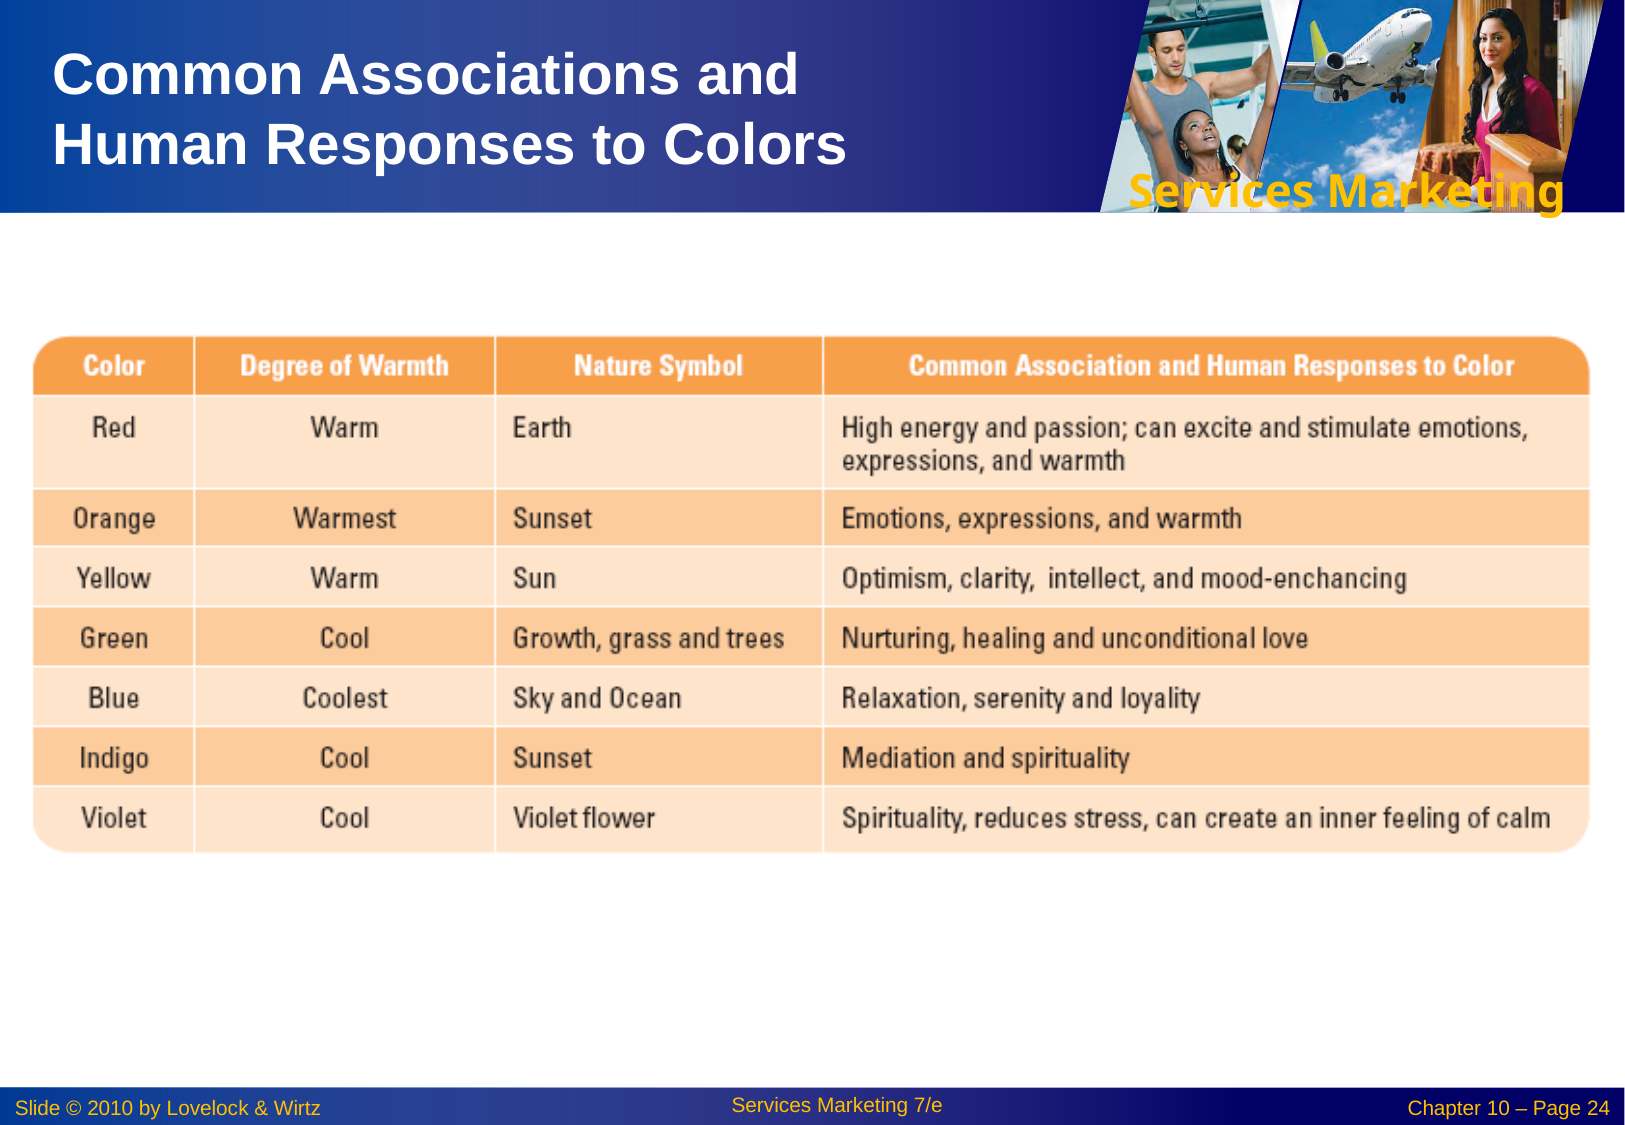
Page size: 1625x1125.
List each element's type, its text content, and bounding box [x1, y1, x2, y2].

picture [1100, 0, 1604, 213]
picture [24, 318, 1600, 863]
title Common Associations and Human Responses to Colors [36, 37, 1088, 176]
picture [1162, 186, 1172, 192]
picture [1546, 187, 1556, 202]
